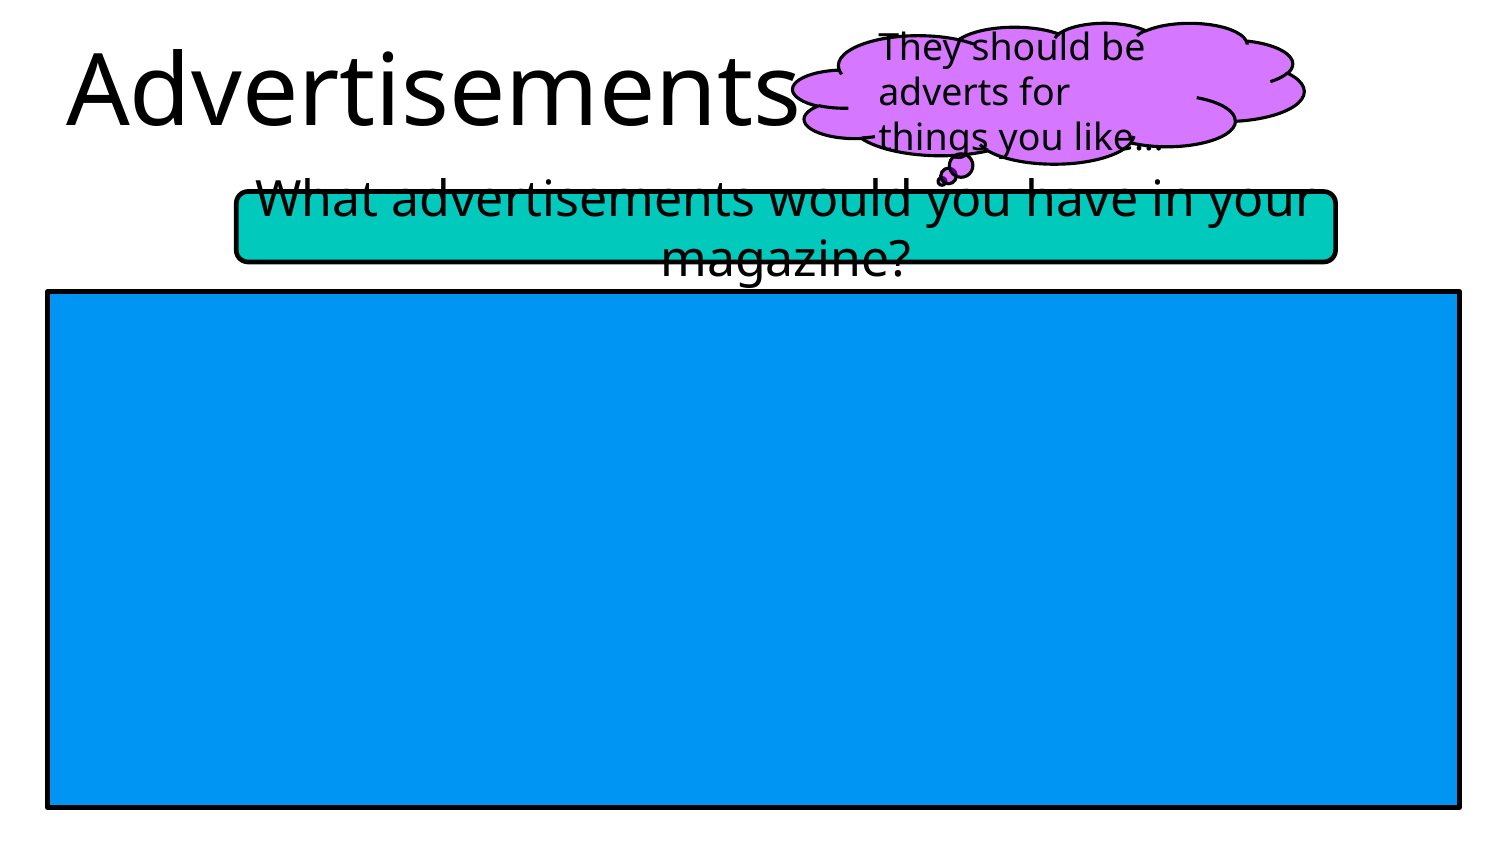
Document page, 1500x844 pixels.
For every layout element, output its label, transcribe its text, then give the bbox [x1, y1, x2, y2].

text_box What advertisements would you have in your magazine? [236, 191, 1336, 262]
text_box [47, 291, 1460, 808]
text_box They should be adverts for things you like… [792, 23, 1305, 186]
title Advertisements [51, 10, 1449, 105]
